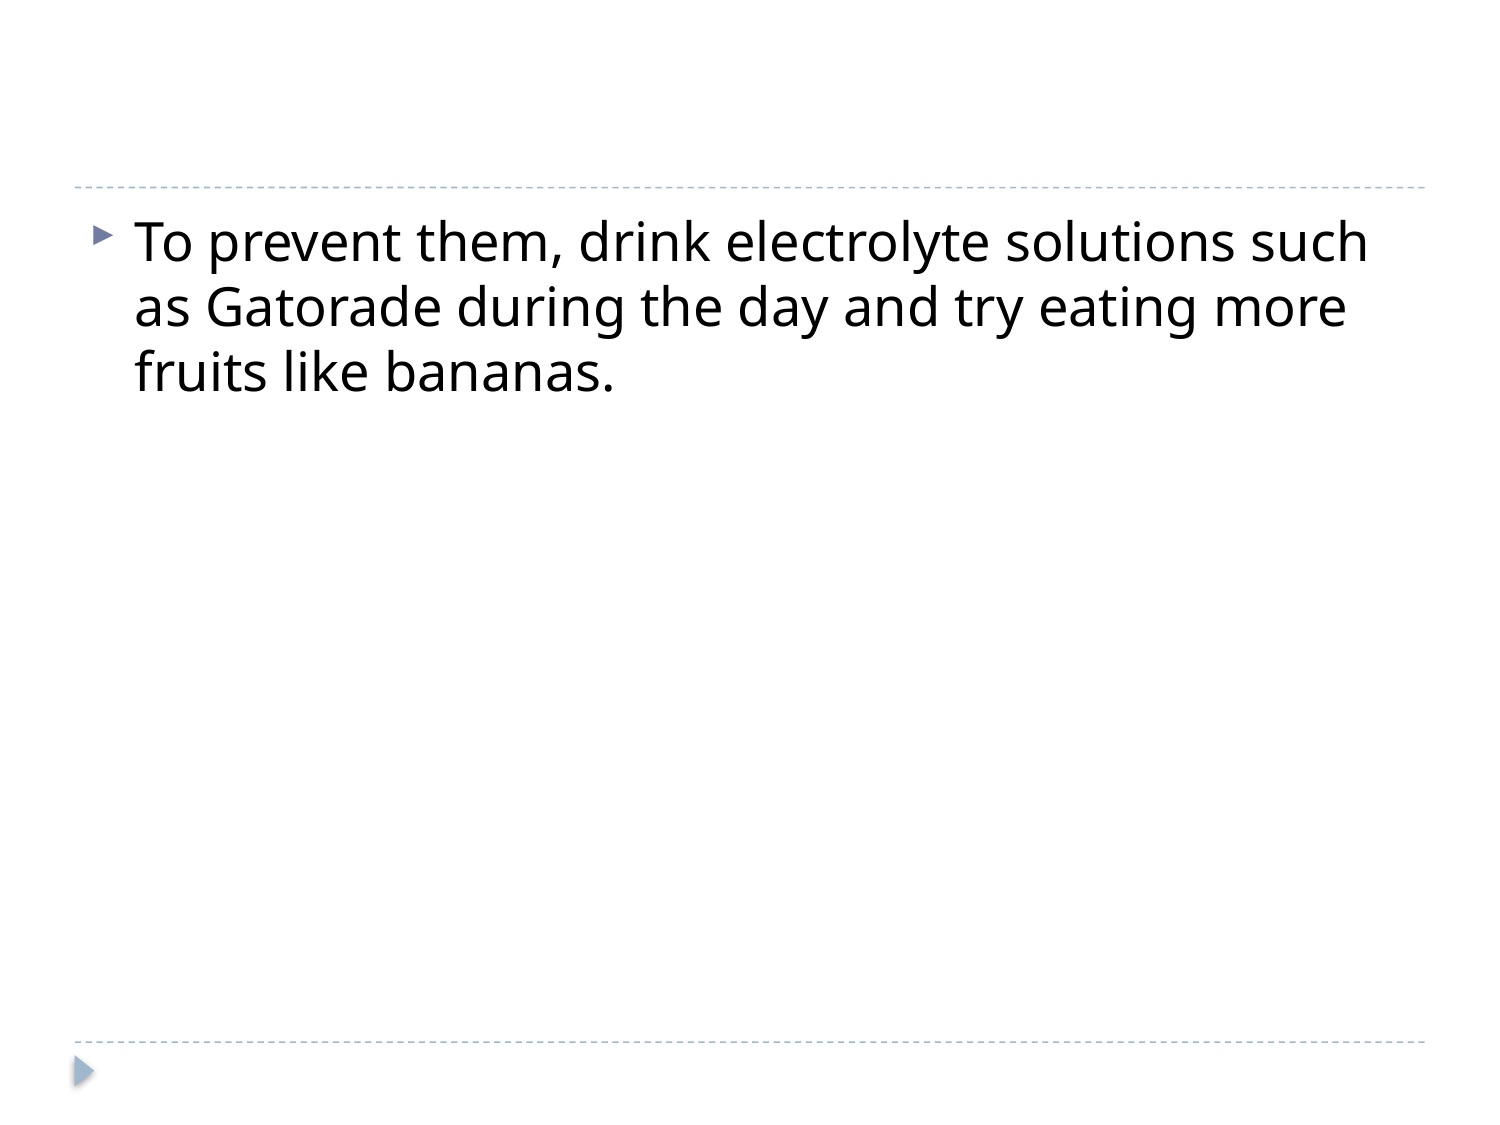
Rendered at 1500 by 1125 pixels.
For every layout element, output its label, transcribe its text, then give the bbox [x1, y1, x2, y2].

list To prevent them, drink electrolyte solutions such as Gatorade during the day and try eating more fruits like bananas. [75, 200, 1425, 1010]
